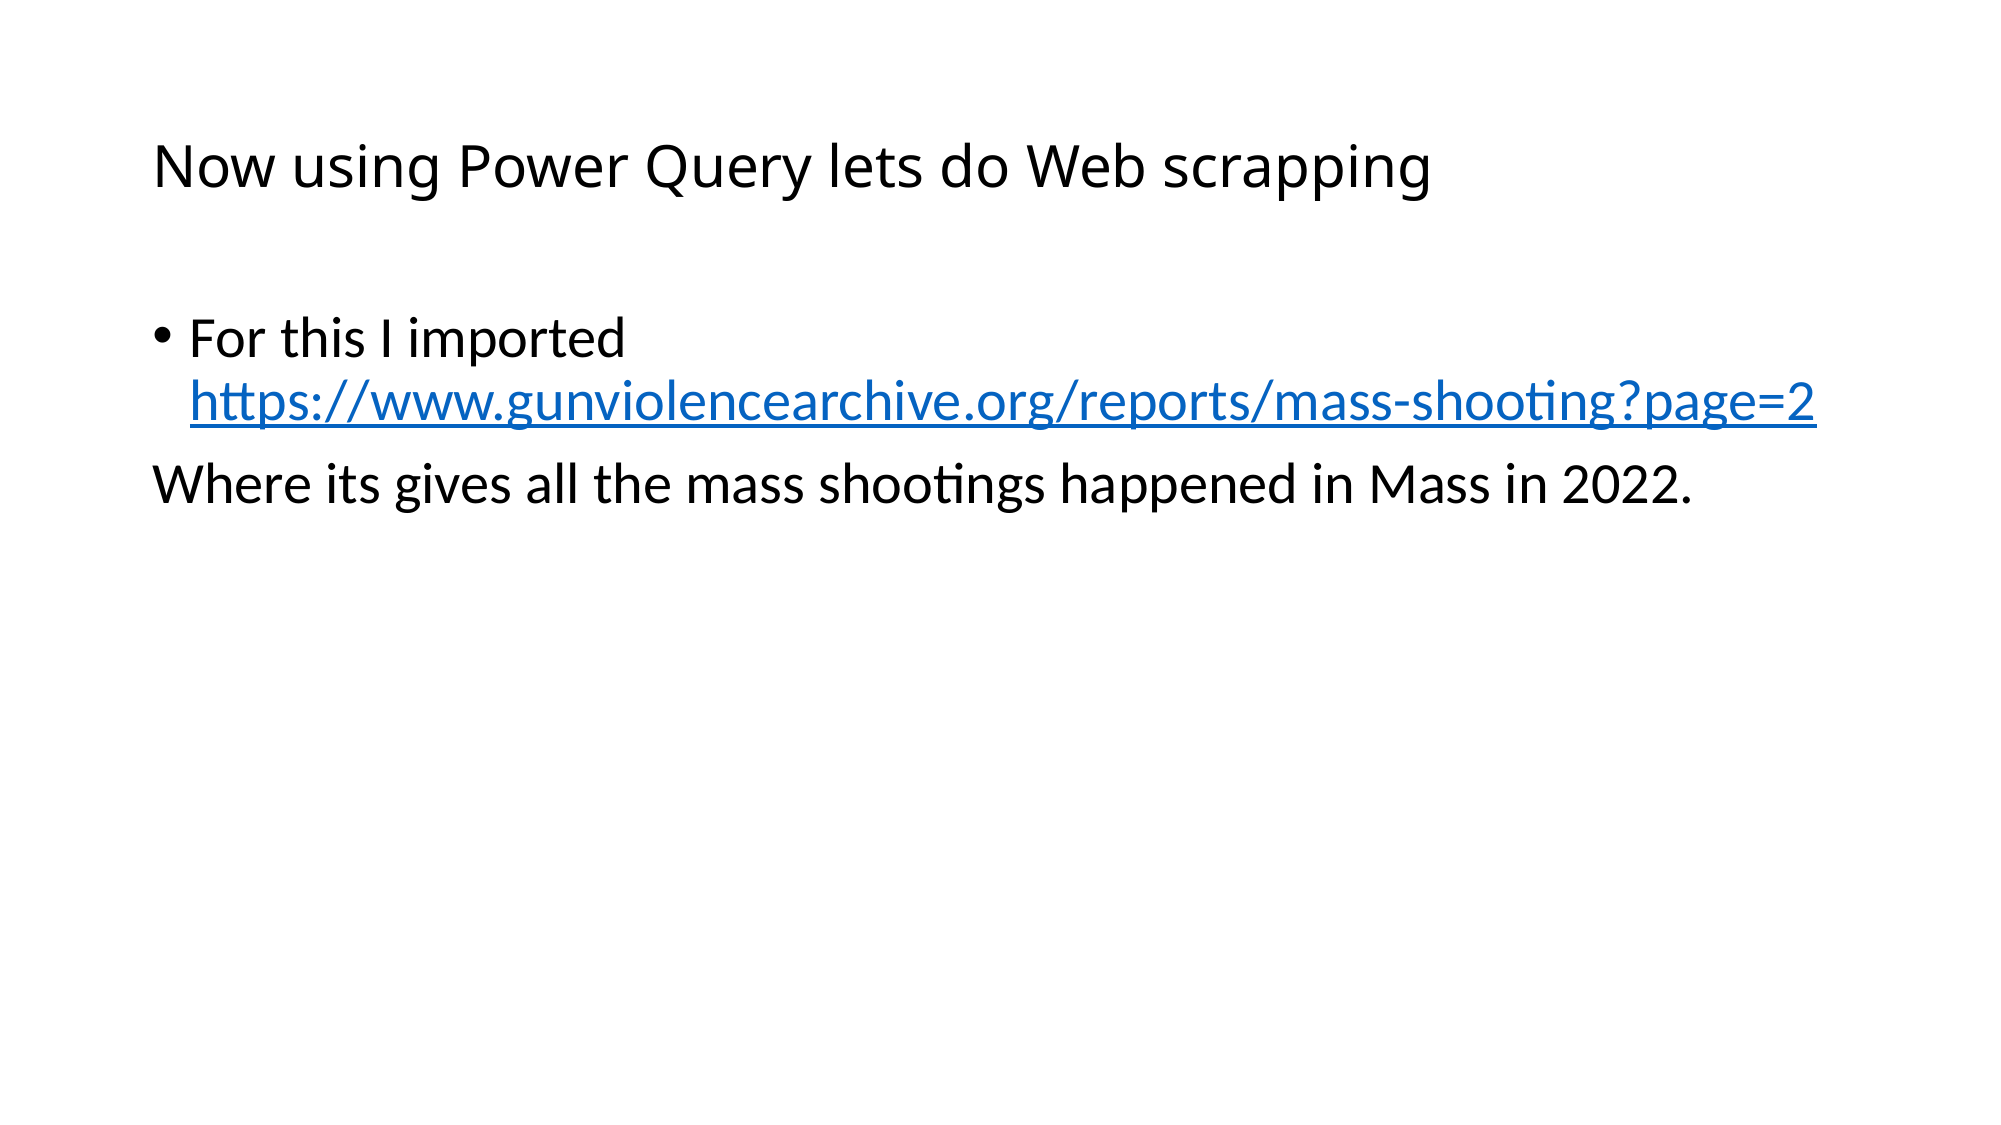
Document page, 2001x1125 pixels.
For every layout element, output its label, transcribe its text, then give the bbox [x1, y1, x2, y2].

list For this I imported https://www.gunviolencearchive.org/reports/mass-shooting?page=2 Where its gives all the mass shootings happened in Mass in 2022. [137, 299, 1863, 1014]
title Now using Power Query lets do Web scrapping [137, 59, 1863, 278]
